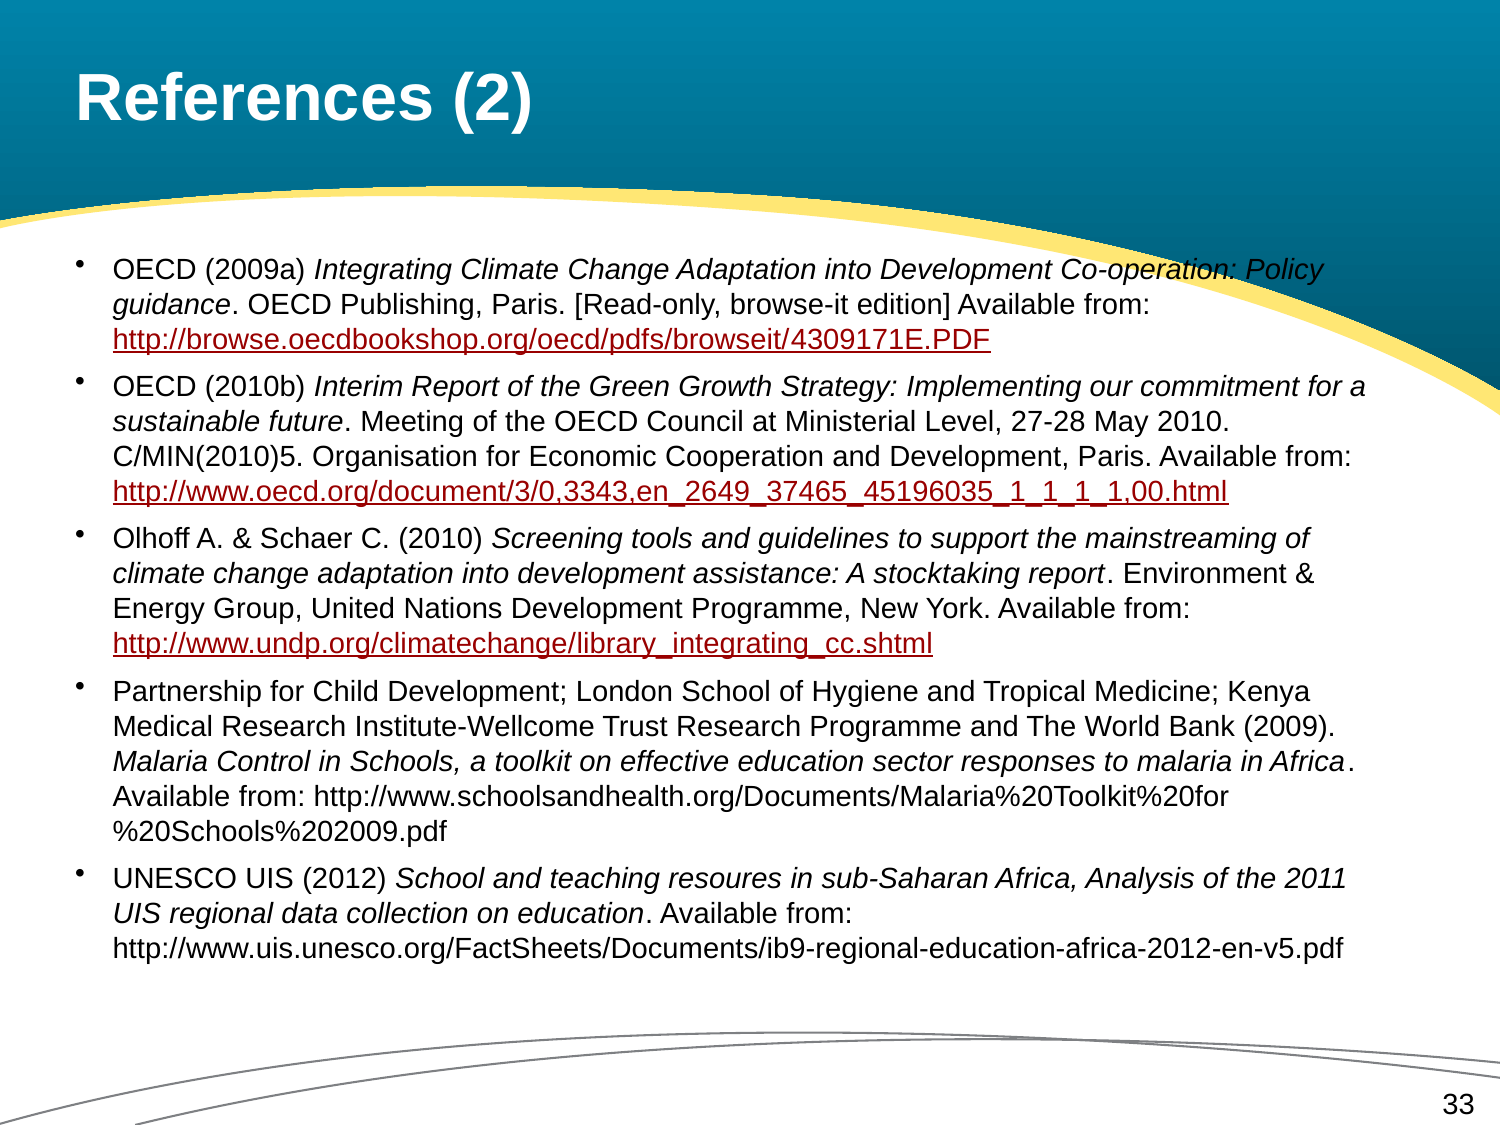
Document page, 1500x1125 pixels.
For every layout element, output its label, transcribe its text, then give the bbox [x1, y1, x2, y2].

slide_number 33 [1124, 1084, 1476, 1113]
title References (2) [74, 0, 1476, 188]
list OECD (2009a) Integrating Climate Change Adaptation into Development Co-operation: Policy guidance. OECD Publishing, Paris. [Read-only, browse-it edition] Available from: http://browse.oecdbookshop.org/oecd/pdfs/browseit/4309171E.PDF OECD (2010b) Interim Report of the Green Growth Strategy: Implementing our commitment for a sustainable future. Meeting of the OECD Council at Ministerial Level, 27-28 May 2010. C/MIN(2010)5. Organisation for Economic Cooperation and Development, Paris. Available from: http://www.oecd.org/document/3/0,3343,en_2649_37465_45196035_1_1_1_1,00.html Olhoff A. & Schaer C. (2010) Screening tools and guidelines to support the mainstreaming of climate change adaptation into development assistance: A stocktaking report. Environment & Energy Group, United Nations Development Programme, New York. Available from: http://www.undp.org/climatechange/library_integrating_cc.shtml Partnership for Child Development; London School of Hygiene and Tropical Medicine; Kenya Medical Research Institute-Wellcome Trust Research Programme and The World Bank (2009). Malaria Control in Schools, a toolkit on effective education sector responses to malaria in Africa. Available from: http://www.schoolsandhealth.org/Documents/Malaria%20Toolkit%20for%20Schools%202009.pdf UNESCO UIS (2012) School and teaching resoures in sub-Saharan Africa, Analysis of the 2011 UIS regional data collection on education. Available from: http://www.uis.unesco.org/FactSheets/Documents/ib9-regional-education-africa-2012-en-v5.pdf [74, 249, 1376, 988]
